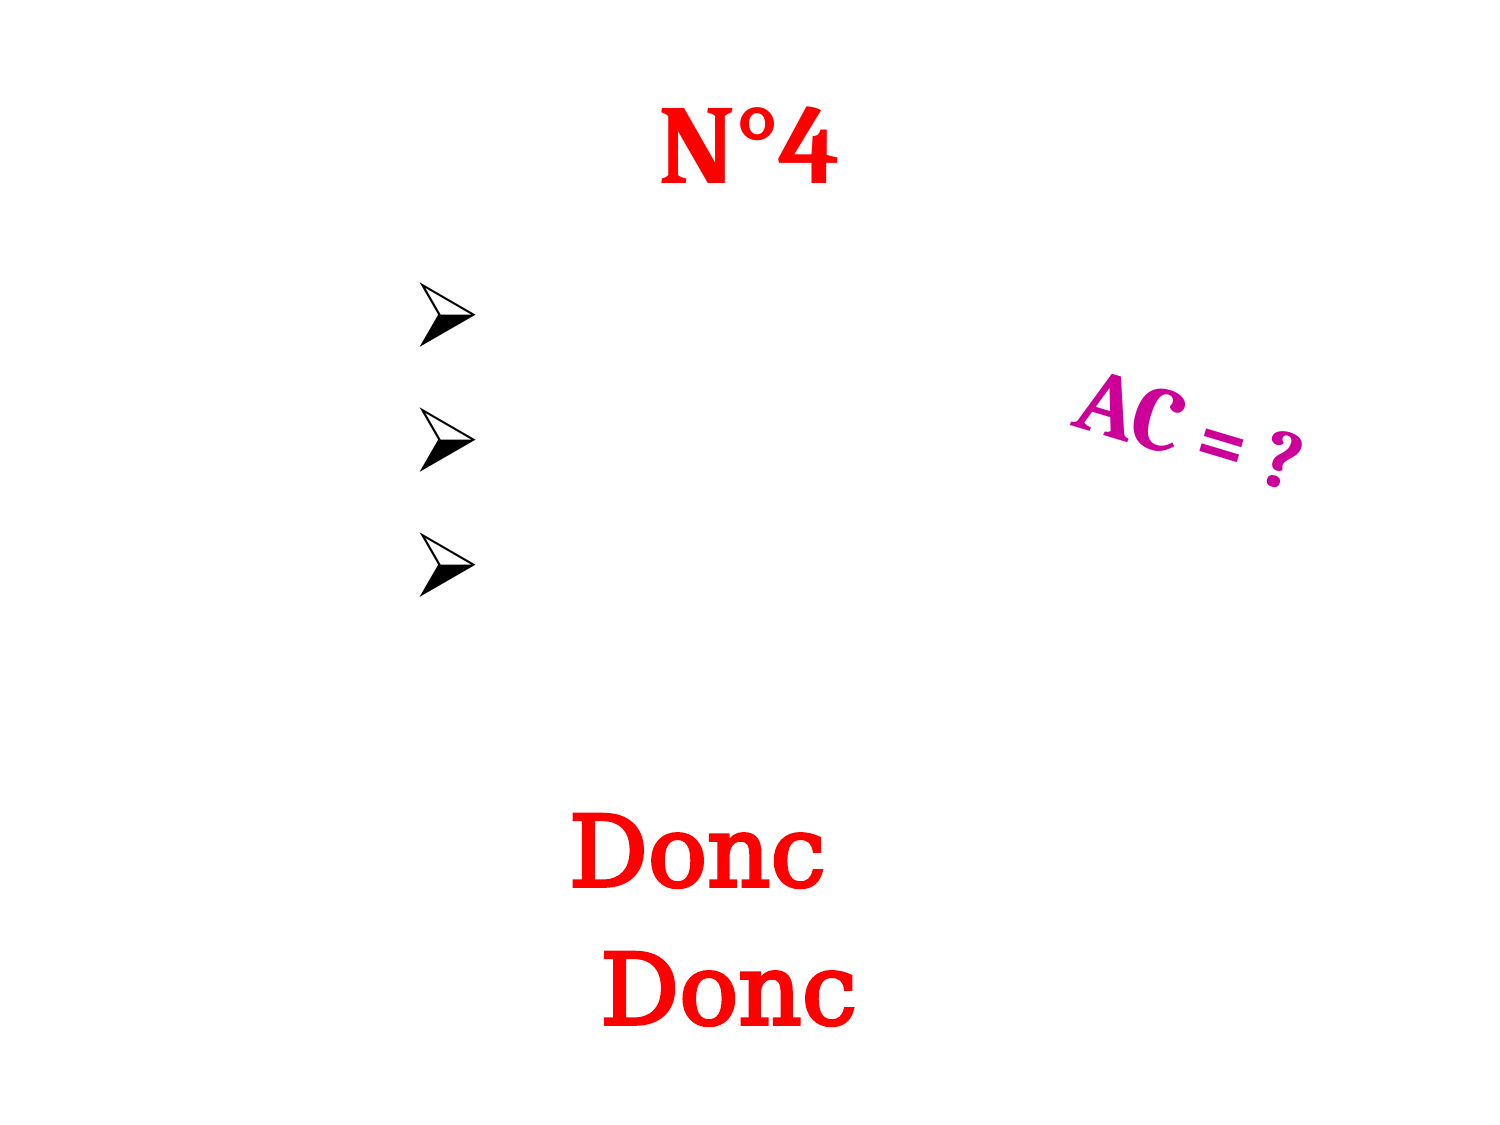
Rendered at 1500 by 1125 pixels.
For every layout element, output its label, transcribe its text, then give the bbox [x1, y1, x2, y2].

text_box AC = ? [1010, 314, 1374, 533]
text_box N°4 [0, 63, 1500, 214]
